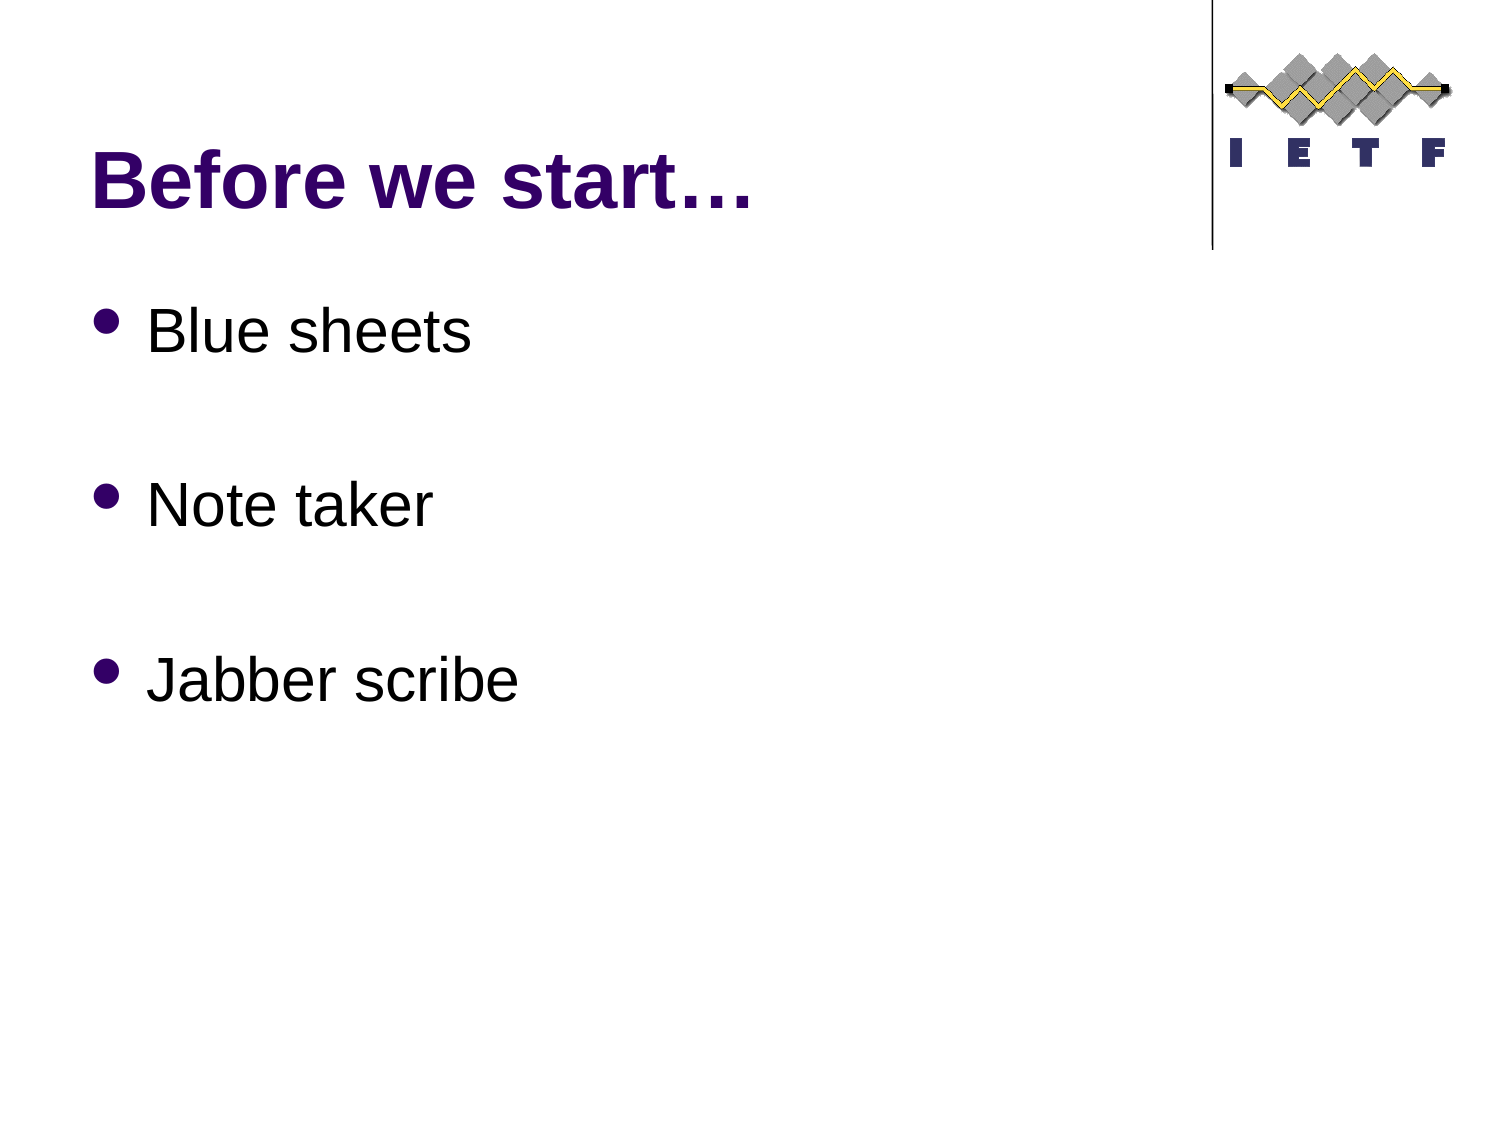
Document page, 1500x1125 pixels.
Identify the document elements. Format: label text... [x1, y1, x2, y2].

picture [1212, 37, 1463, 181]
list Blue sheets Note taker Jabber scribe [74, 281, 1426, 1006]
title Before we start… [74, 19, 1201, 233]
